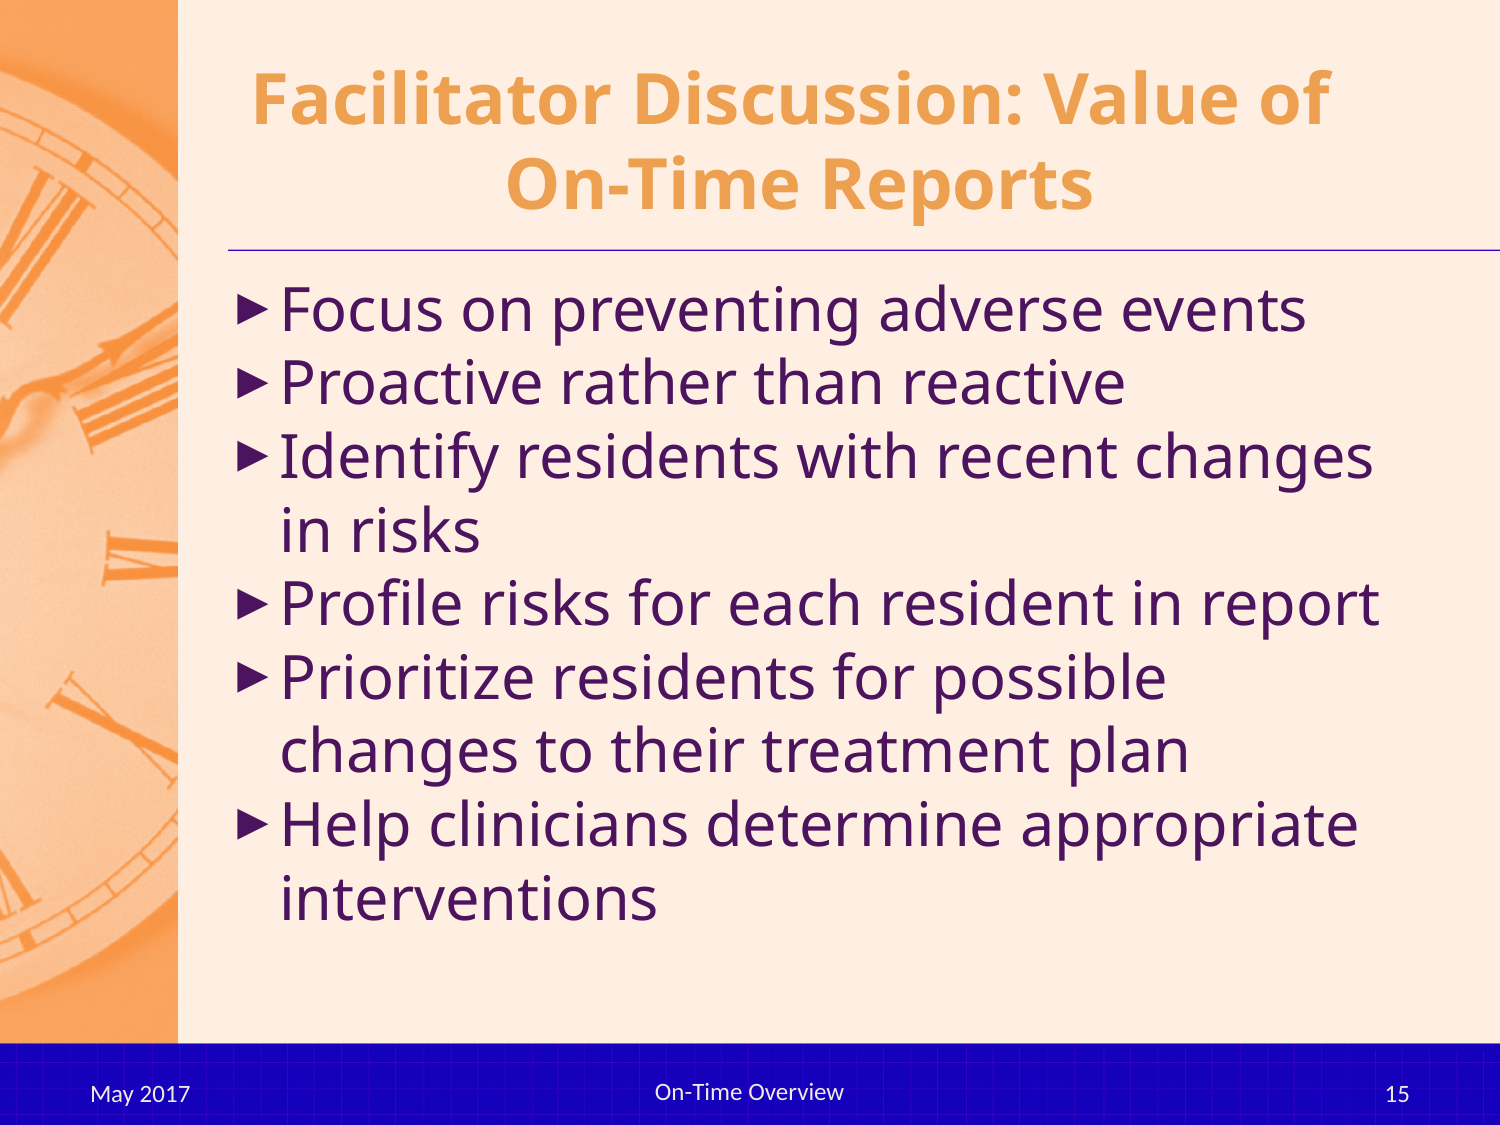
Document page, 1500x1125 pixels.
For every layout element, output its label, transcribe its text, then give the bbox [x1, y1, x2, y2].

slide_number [75, 1062, 425, 1122]
footer On-Time Overview [512, 1060, 988, 1121]
title Facilitator Discussion: Value of On-Time Reports [174, 45, 1425, 233]
picture [0, 0, 1500, 1125]
list Focus on preventing adverse events Proactive rather than reactive Identify residents with recent changes in risks Profile risks for each resident in report Prioritize residents for possible changes to their treatment plan Help clinicians determine appropriate interventions [212, 262, 1425, 1005]
slide_number 15 [1074, 1062, 1425, 1122]
